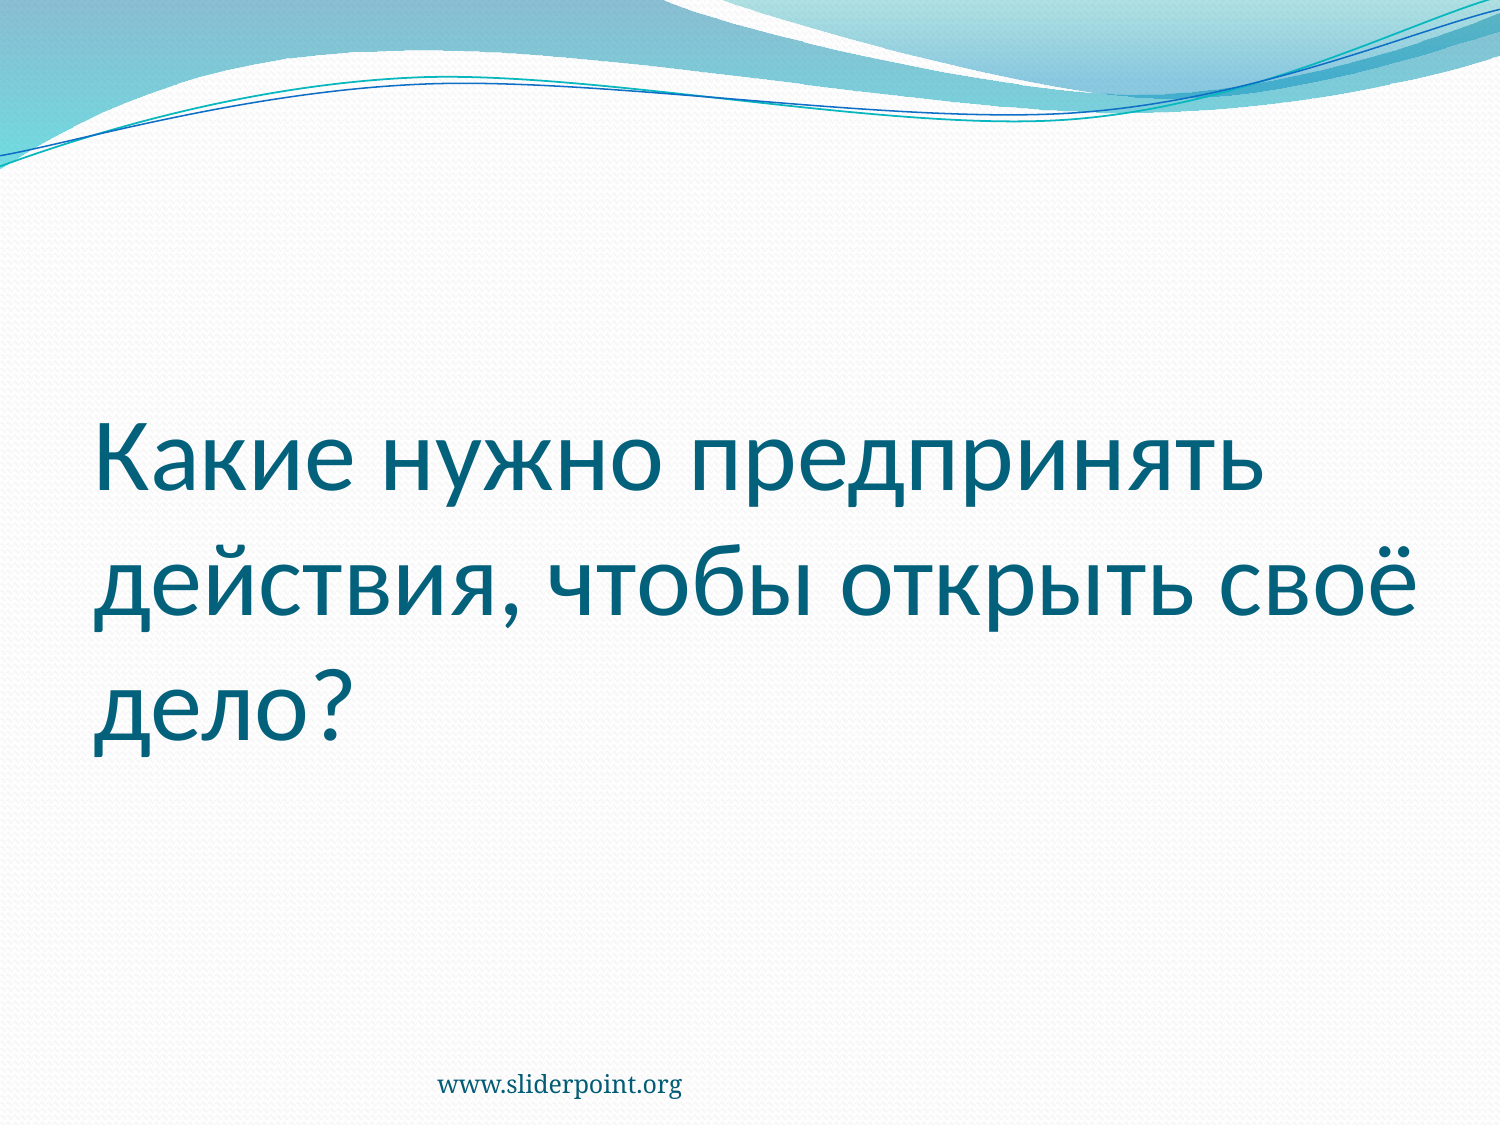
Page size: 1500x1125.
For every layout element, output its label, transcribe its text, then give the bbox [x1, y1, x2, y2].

footer www.sliderpoint.org [437, 1042, 988, 1103]
title Какие нужно предпринять действия, чтобы открыть своё дело? [93, 316, 1500, 762]
